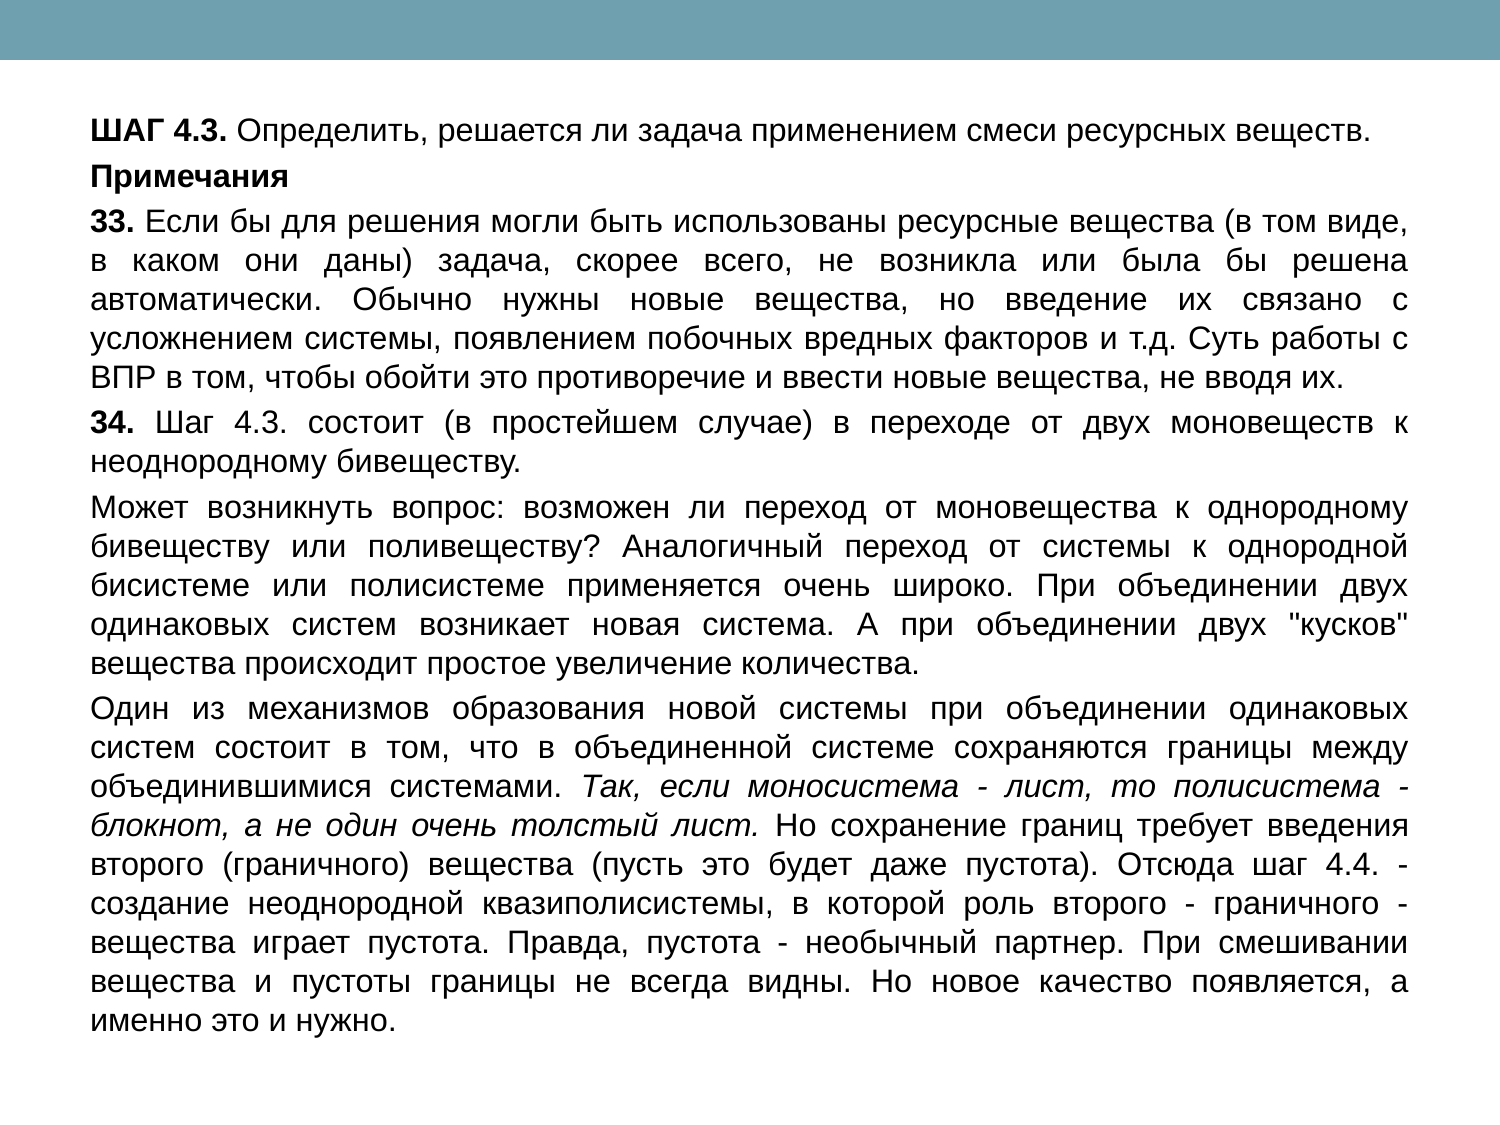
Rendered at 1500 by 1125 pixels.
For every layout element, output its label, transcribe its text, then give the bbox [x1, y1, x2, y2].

list ШАГ 4.3. Определить, решается ли задача применением смеси ресурсных веществ. Примечания 33. Если бы для решения могли быть использованы ресурсные вещества (в том виде, в каком они даны) задача, скорее всего, не возникла или была бы решена автоматически. Обычно нужны новые вещества, но введение их связано с усложнением системы, появлением побочных вредных факторов и т.д. Суть работы с ВПР в том, чтобы обойти это противоречие и ввести новые вещества, не вводя их. 34. Шаг 4.3. состоит (в простейшем случае) в переходе от двух моновеществ к неоднородному бивеществу. Может возникнуть вопрос: возможен ли переход от моновещества к однородному бивеществу или поливеществу? Аналогичный переход от системы к однородной бисистеме или полисистеме применяется очень широко. При объединении двух одинаковых систем возникает новая система. А при объединении двух "кусков" вещества происходит простое увеличение количества. Один из механизмов образования новой системы при объединении одинаковых систем состоит в том, что в объединенной системе сохраняются границы между объединившимися системами. Так, если моносистема - лист, то полисистема - блокнот, а не один очень толстый лист. Но сохранение границ требует введения второго (граничного) вещества (пусть это будет даже пустота). Отсюда шаг 4.4. - создание неоднородной квазиполисистемы, в которой роль второго - граничного - вещества играет пустота. Правда, пустота - необычный партнер. При смешивании вещества и пустоты границы не всегда видны. Но новое качество появляется, а именно это и нужно. [75, 101, 1425, 1063]
